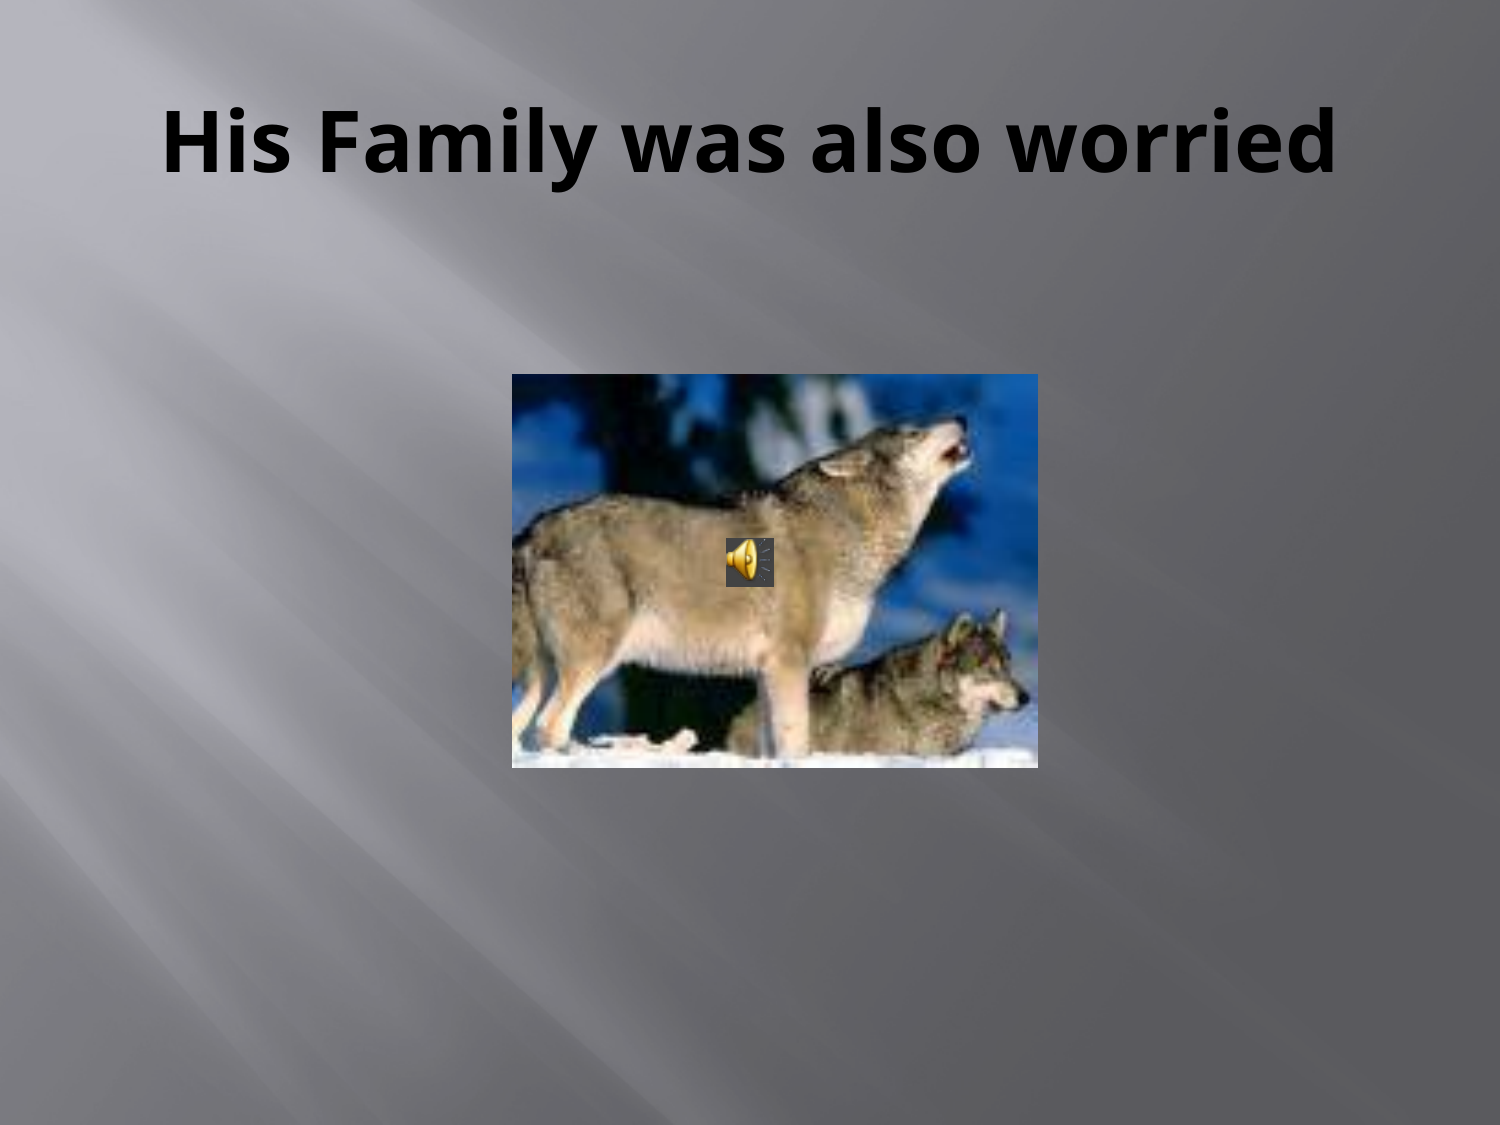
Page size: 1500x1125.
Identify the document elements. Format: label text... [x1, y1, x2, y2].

picture [512, 374, 1038, 768]
title His Family was also worried [75, 45, 1425, 233]
